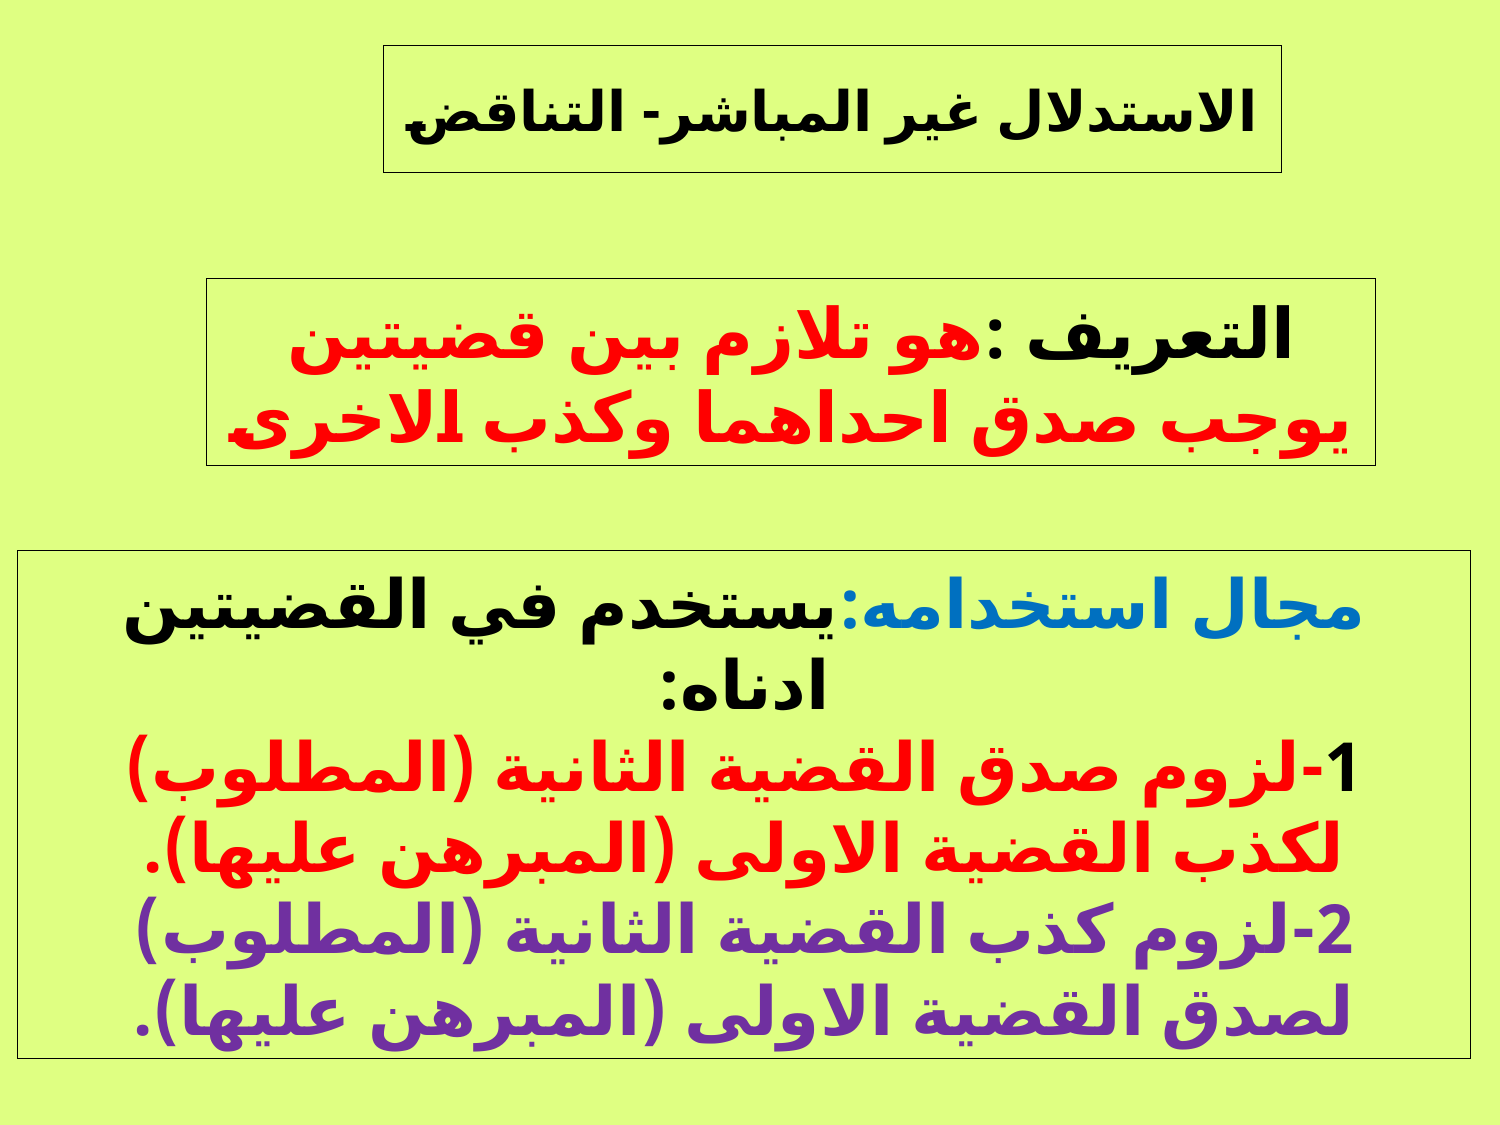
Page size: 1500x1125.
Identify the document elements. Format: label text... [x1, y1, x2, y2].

title الاستدلال غير المباشر- التناقض [383, 45, 1282, 173]
text_box التعريف :هو تلازم بين قضيتين يوجب صدق احداهما وكذب الاخرى [206, 278, 1376, 466]
text_box مجال استخدامه:يستخدم في القضيتين ادناه: 1-لزوم صدق القضية الثانية (المطلوب) لكذب القضية الاولى (المبرهن عليها). 2-لزوم كذب القضية الثانية (المطلوب) لصدق القضية الاولى (المبرهن عليها). [17, 550, 1471, 1059]
